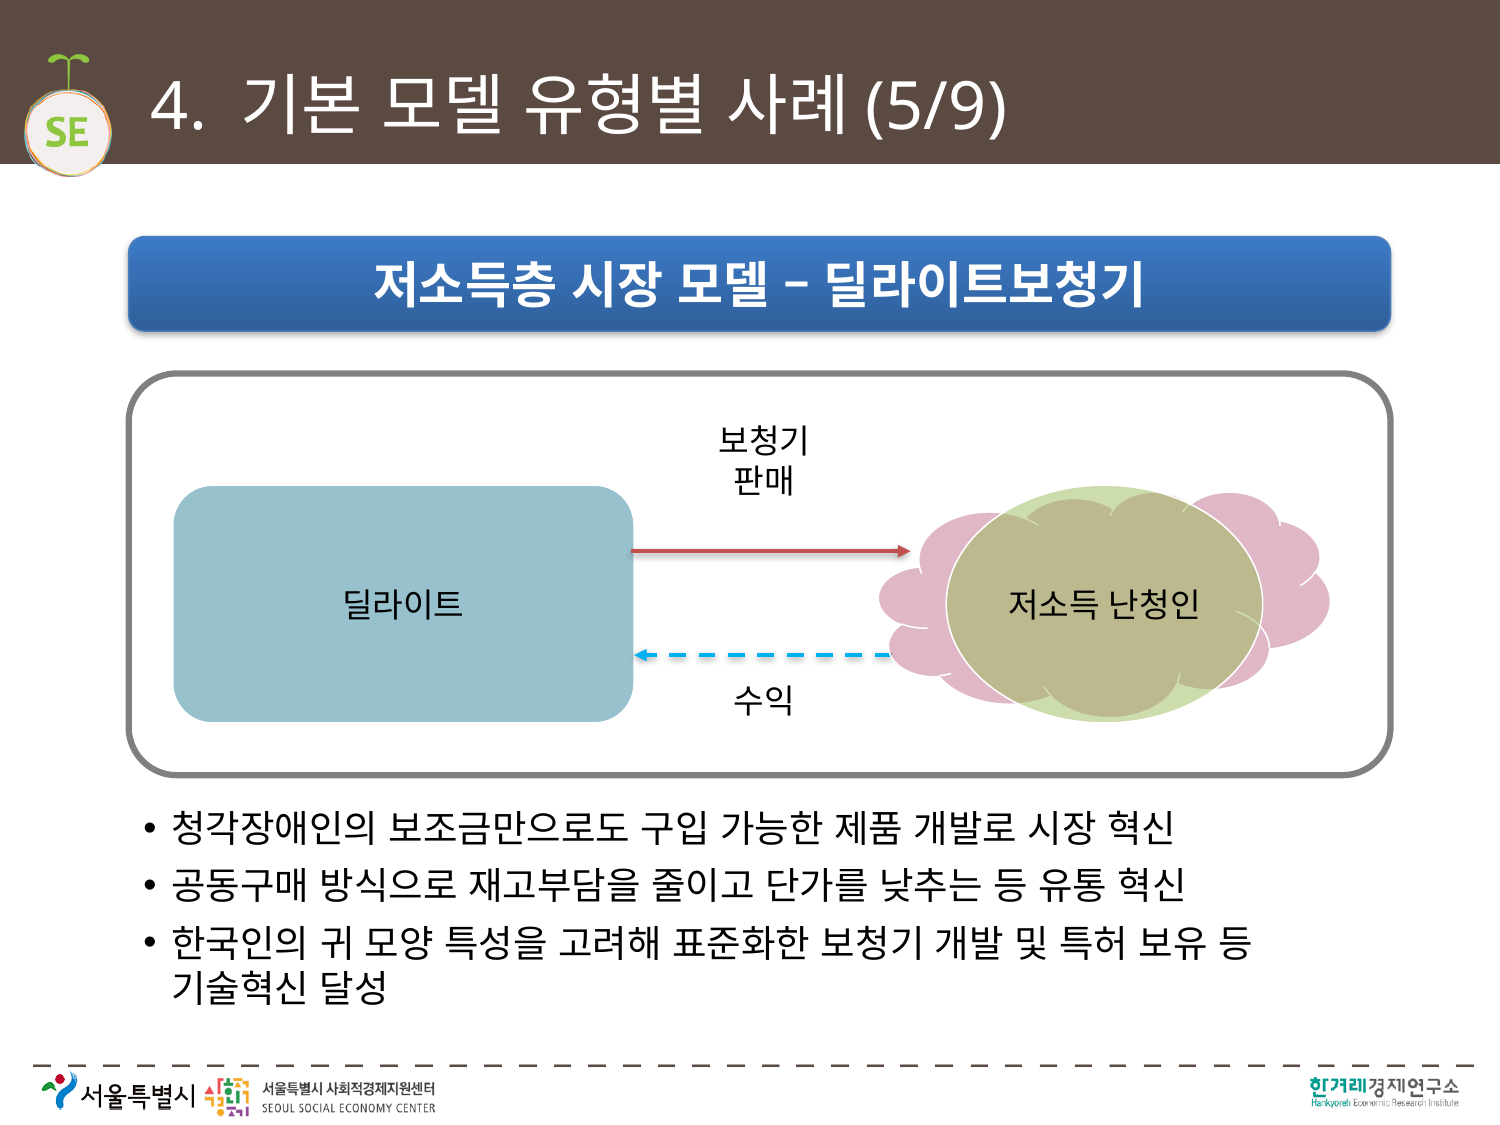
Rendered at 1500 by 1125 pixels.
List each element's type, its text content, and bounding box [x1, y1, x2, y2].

text_box 청각장애인의 보조금만으로도 구입 가능한 제품 개발로 시장 혁신 공동구매 방식으로 재고부담을 줄이고 단가를 낮추는 등 유통 혁신 한국인의 귀 모양 특성을 고려해 표준화한 보청기 개발 및 특허 보유 등 기술혁신 달성 [128, 797, 1391, 1017]
title 4. 기본 모델 유형별 사례(5/9) [135, 45, 1463, 161]
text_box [172, 412, 1331, 740]
text_box 저소득층 시장 모델 – 딜라이트보청기 [127, 235, 1392, 332]
text_box [128, 373, 1391, 776]
picture [0, 0, 1500, 1125]
